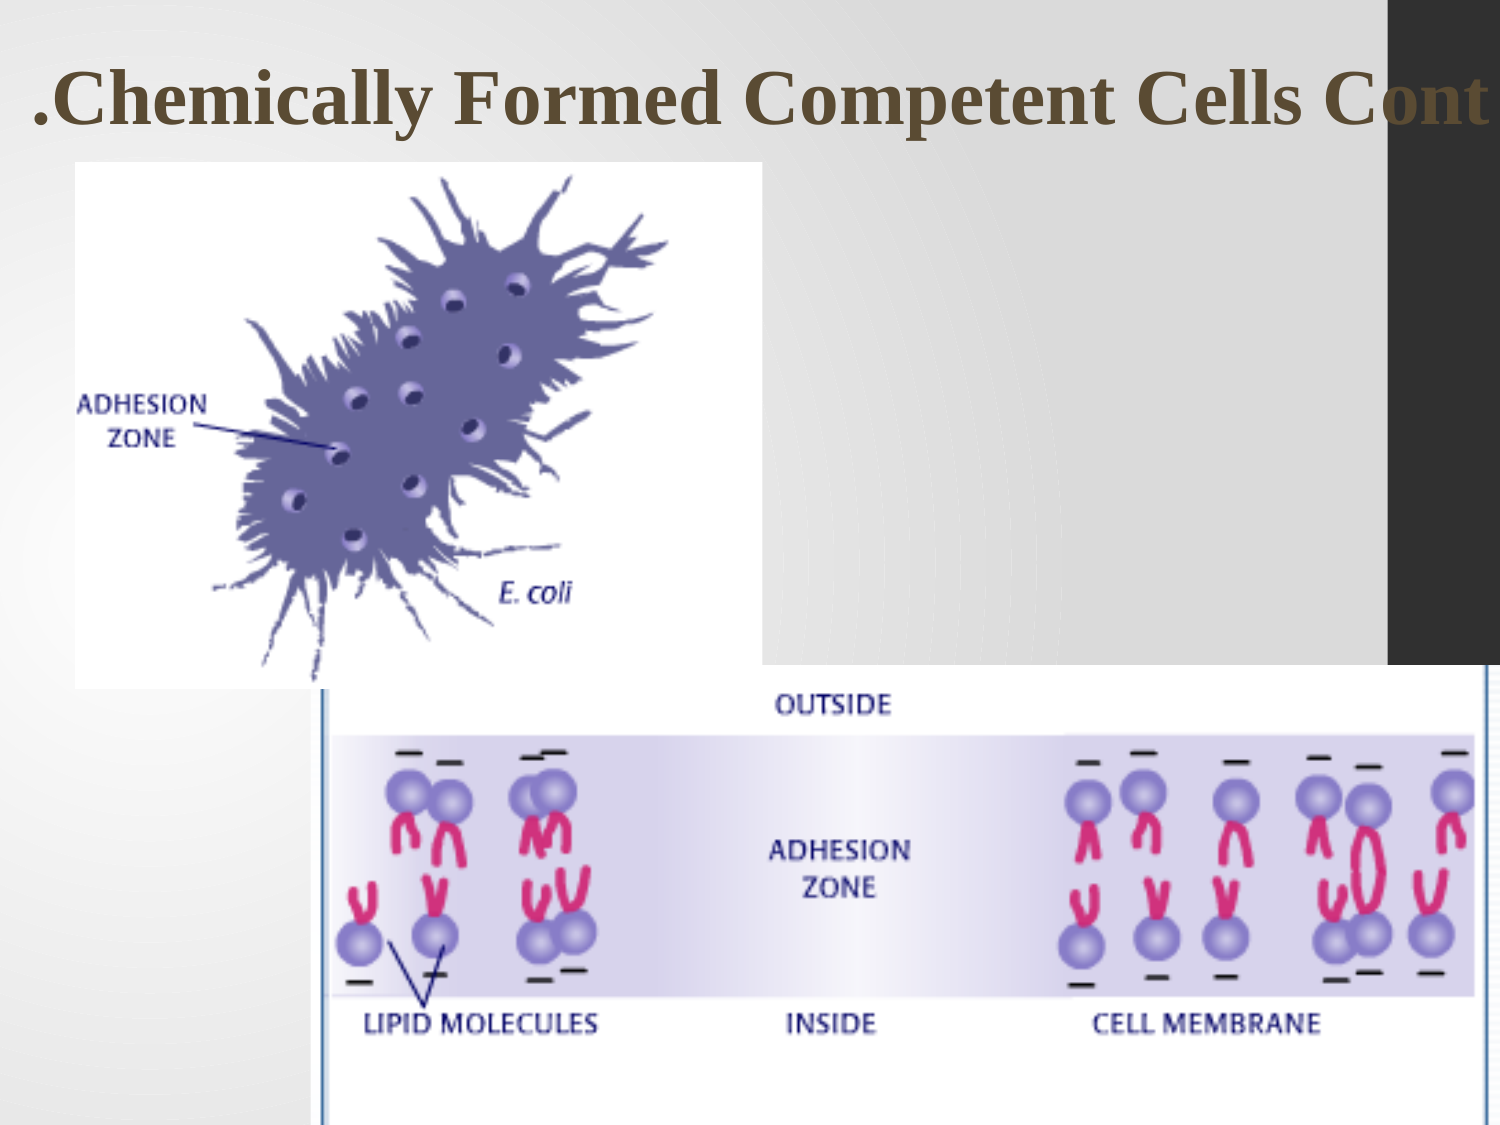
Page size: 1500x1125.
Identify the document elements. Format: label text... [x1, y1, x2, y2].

text_box Chemically Formed Competent Cells Cont. [16, 37, 1500, 148]
picture [74, 161, 1500, 1125]
